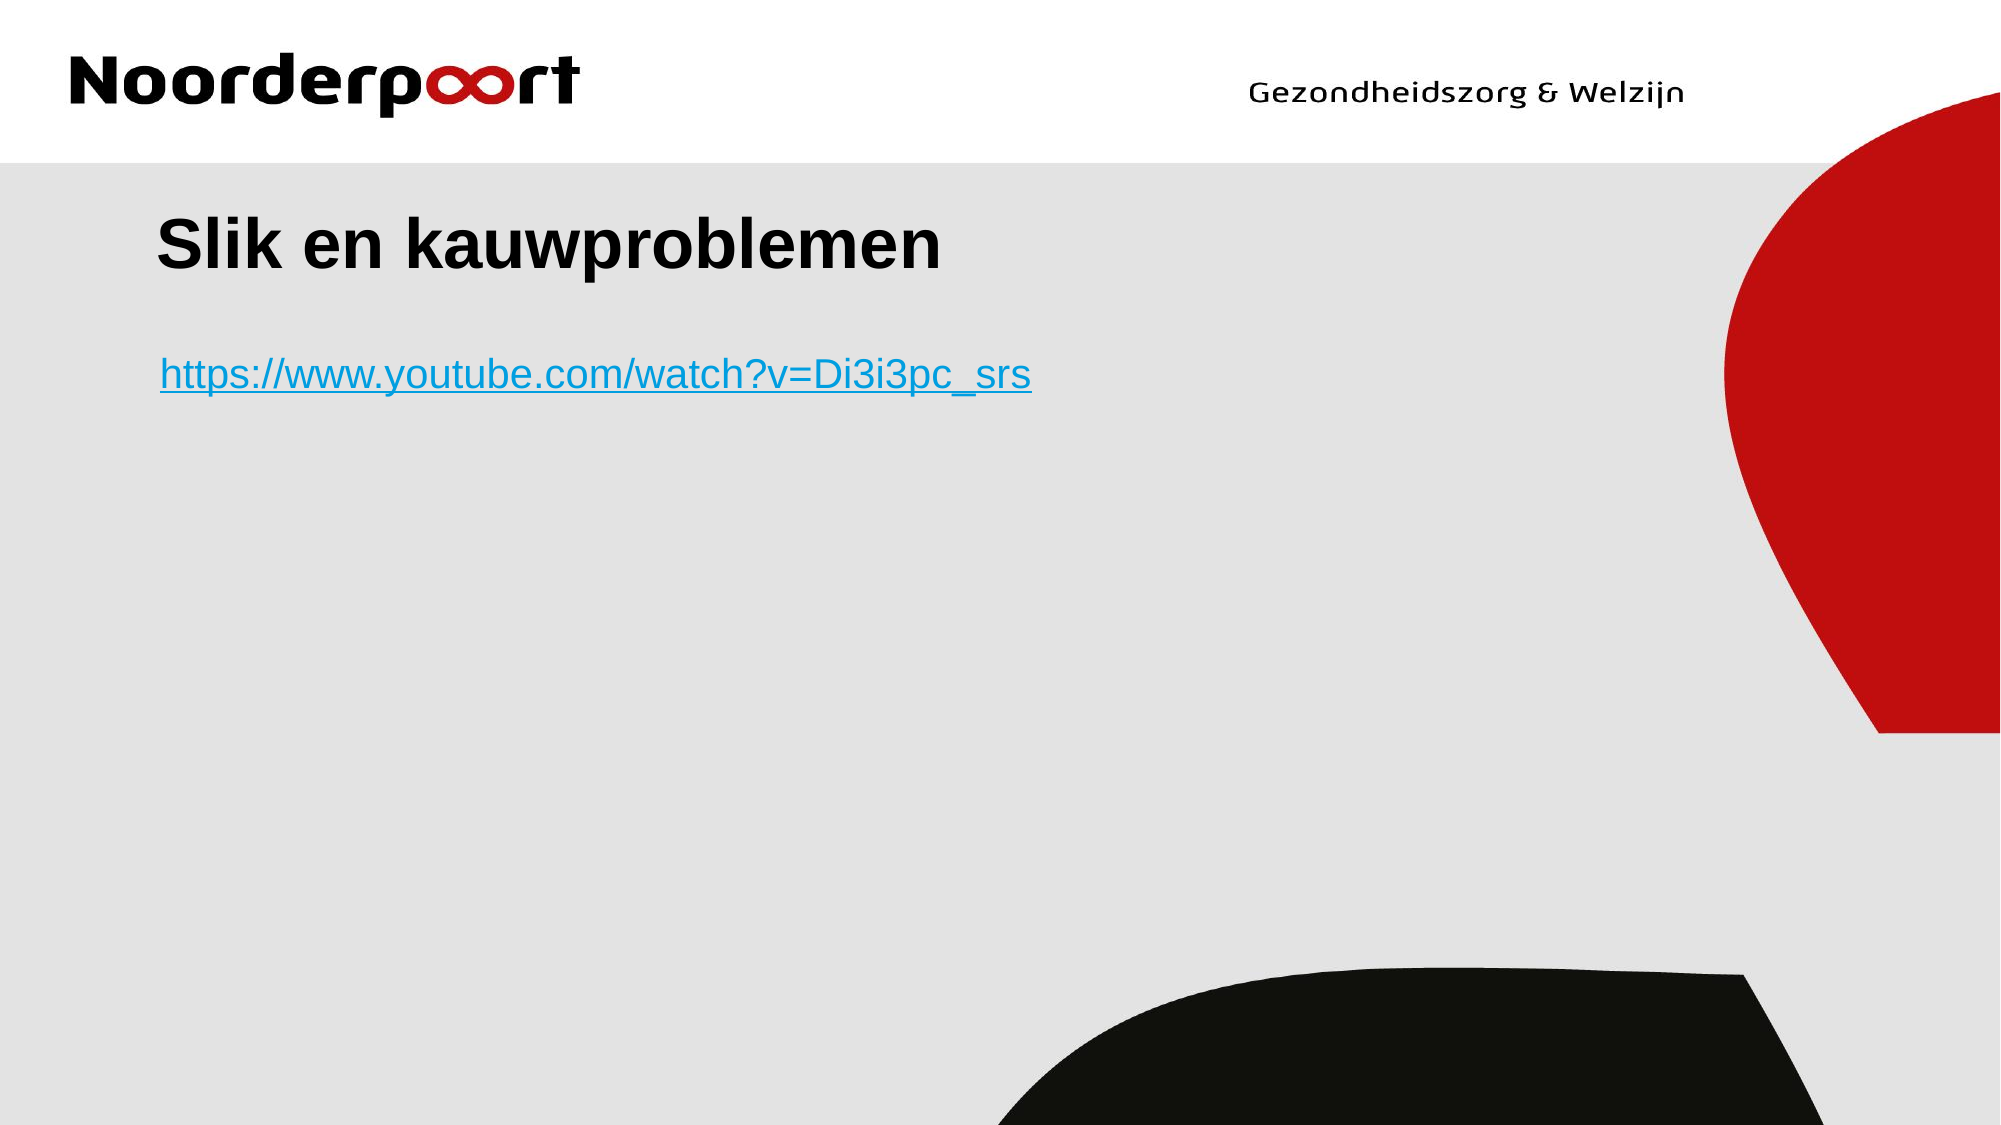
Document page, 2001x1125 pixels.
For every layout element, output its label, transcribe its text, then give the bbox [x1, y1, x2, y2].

list https://www.youtube.com/watch?v=Di3i3pc_srs [144, 343, 1723, 927]
title Slik en kauwproblemen [141, 187, 1720, 294]
picture [0, 0, 2001, 1125]
